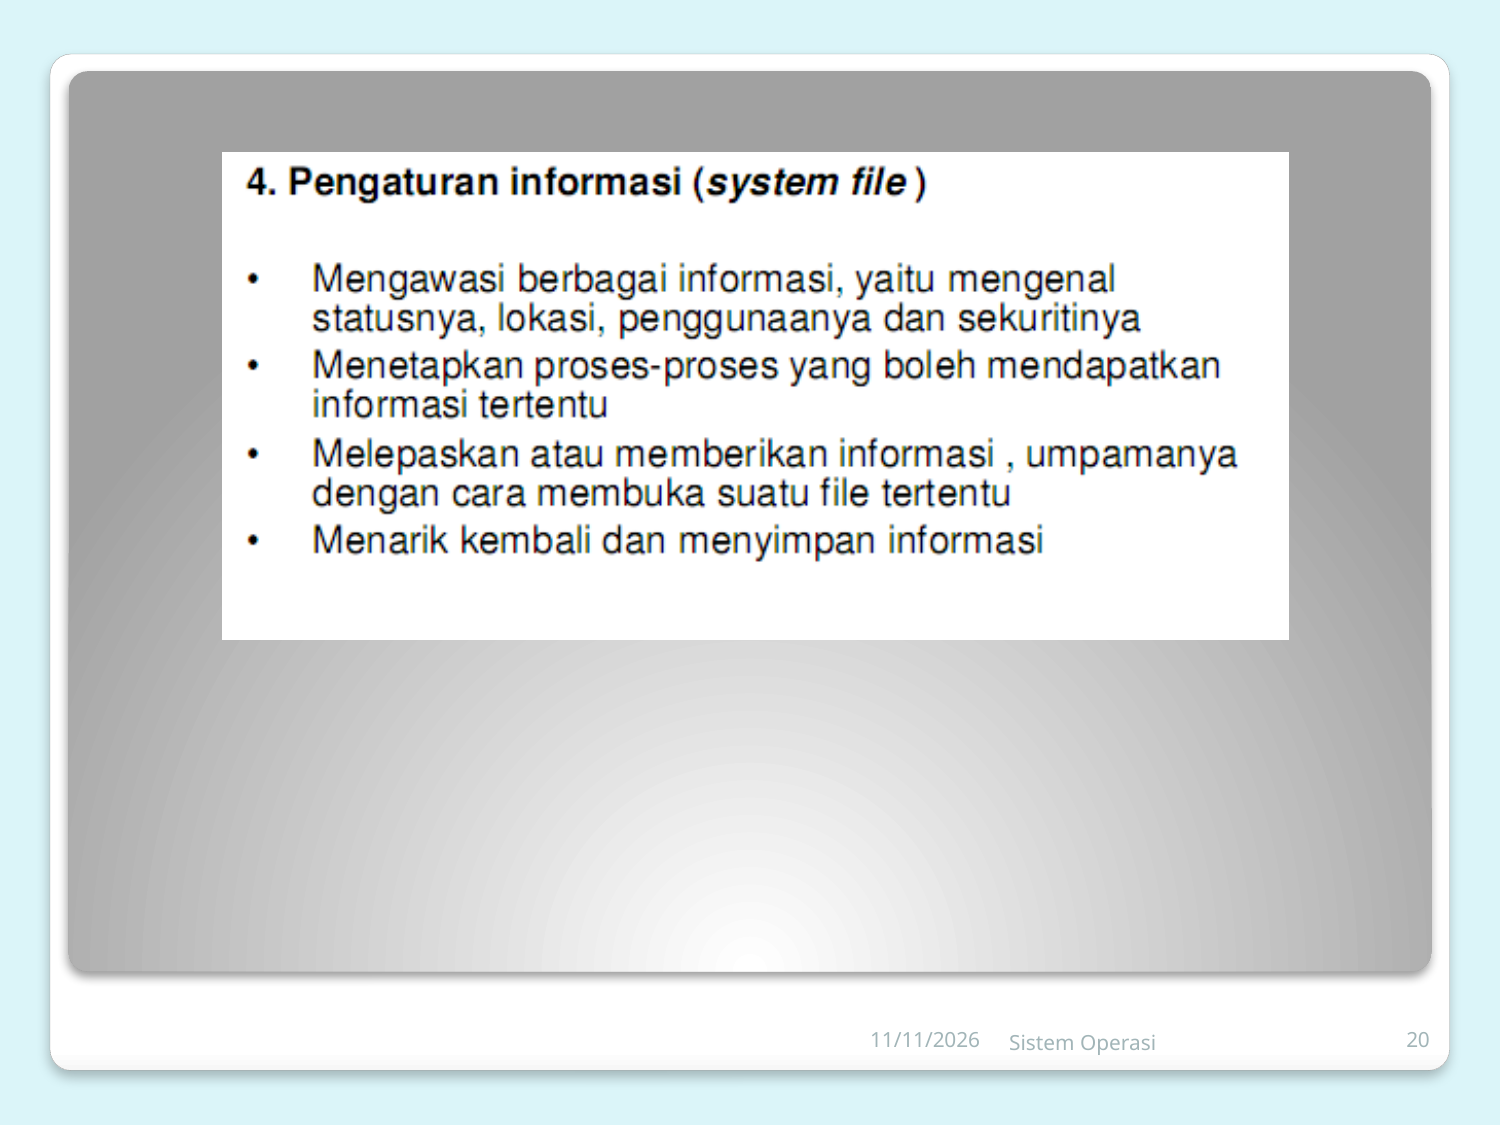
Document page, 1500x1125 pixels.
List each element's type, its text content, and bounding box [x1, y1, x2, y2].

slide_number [619, 1002, 994, 1063]
footer Sistem Operasi [994, 1002, 1383, 1063]
slide_number 20 [1383, 1002, 1445, 1063]
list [222, 152, 1290, 640]
